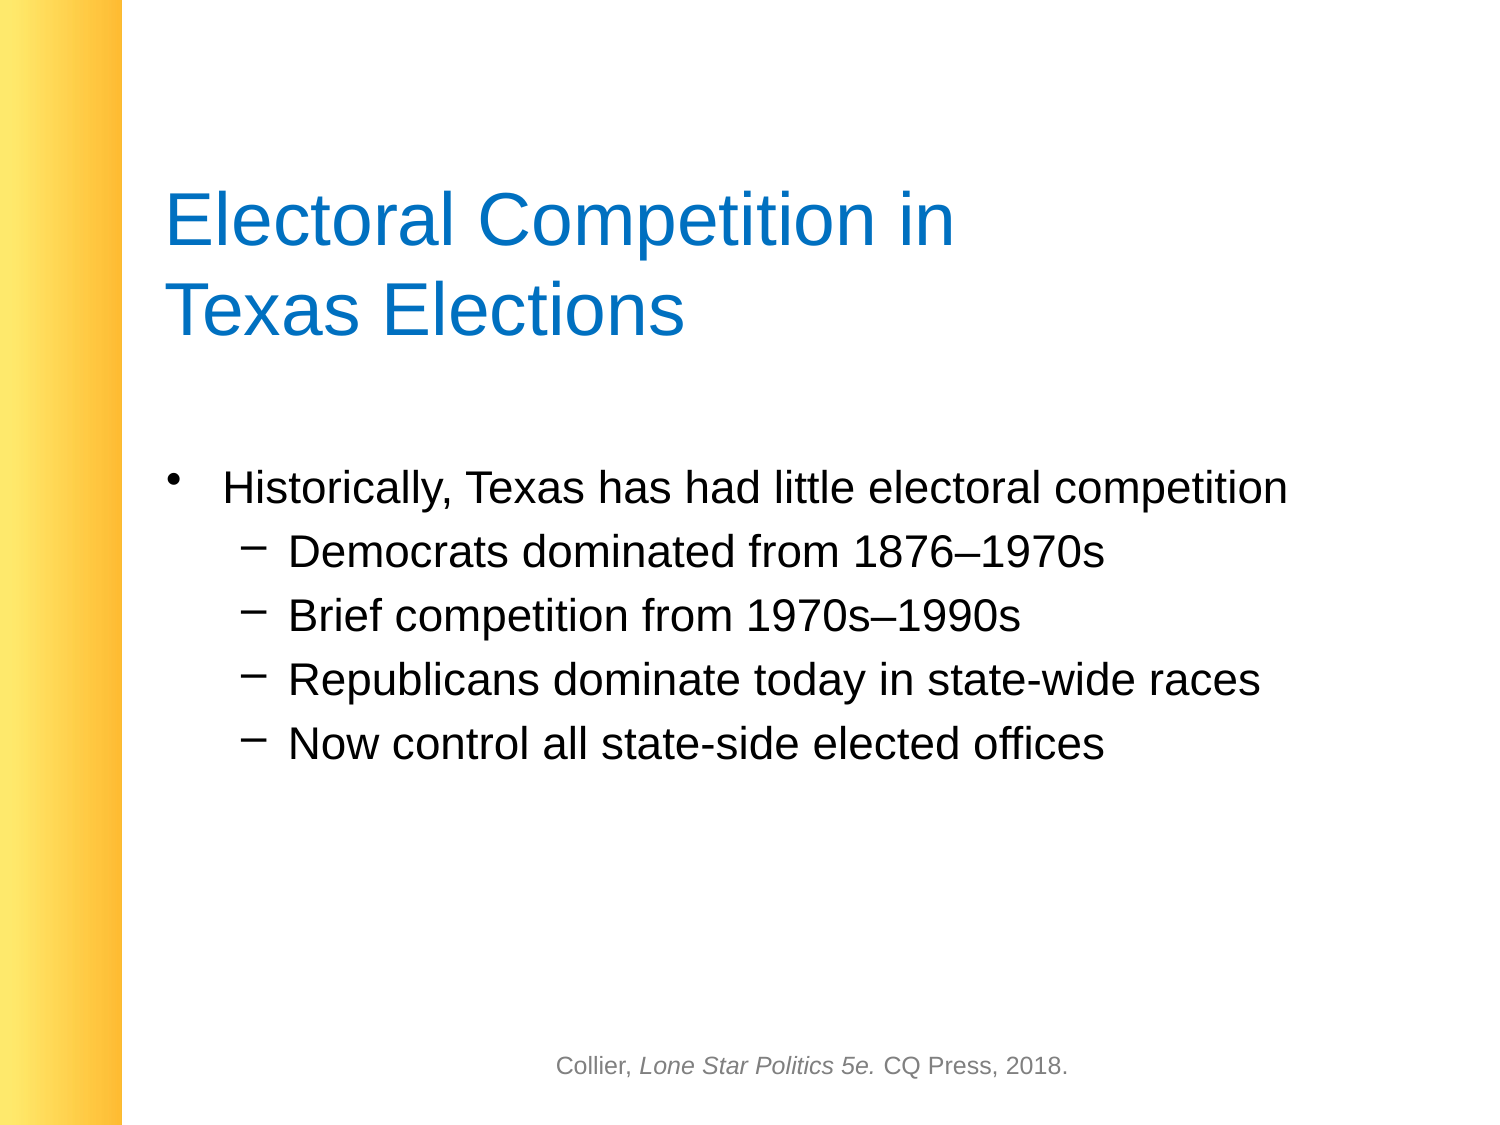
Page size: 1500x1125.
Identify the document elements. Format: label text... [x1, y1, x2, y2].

list Historically, Texas has had little electoral competition Democrats dominated from 1876–1970s Brief competition from 1970s–1990s Republicans dominate today in state-wide races Now control all state-side elected offices [151, 450, 1375, 888]
picture [0, 0, 1500, 1125]
text_box Collier, Lone Star Politics 5e. CQ Press, 2018. [525, 1042, 1100, 1087]
title Electoral Competition in Texas Elections [150, 162, 1188, 350]
